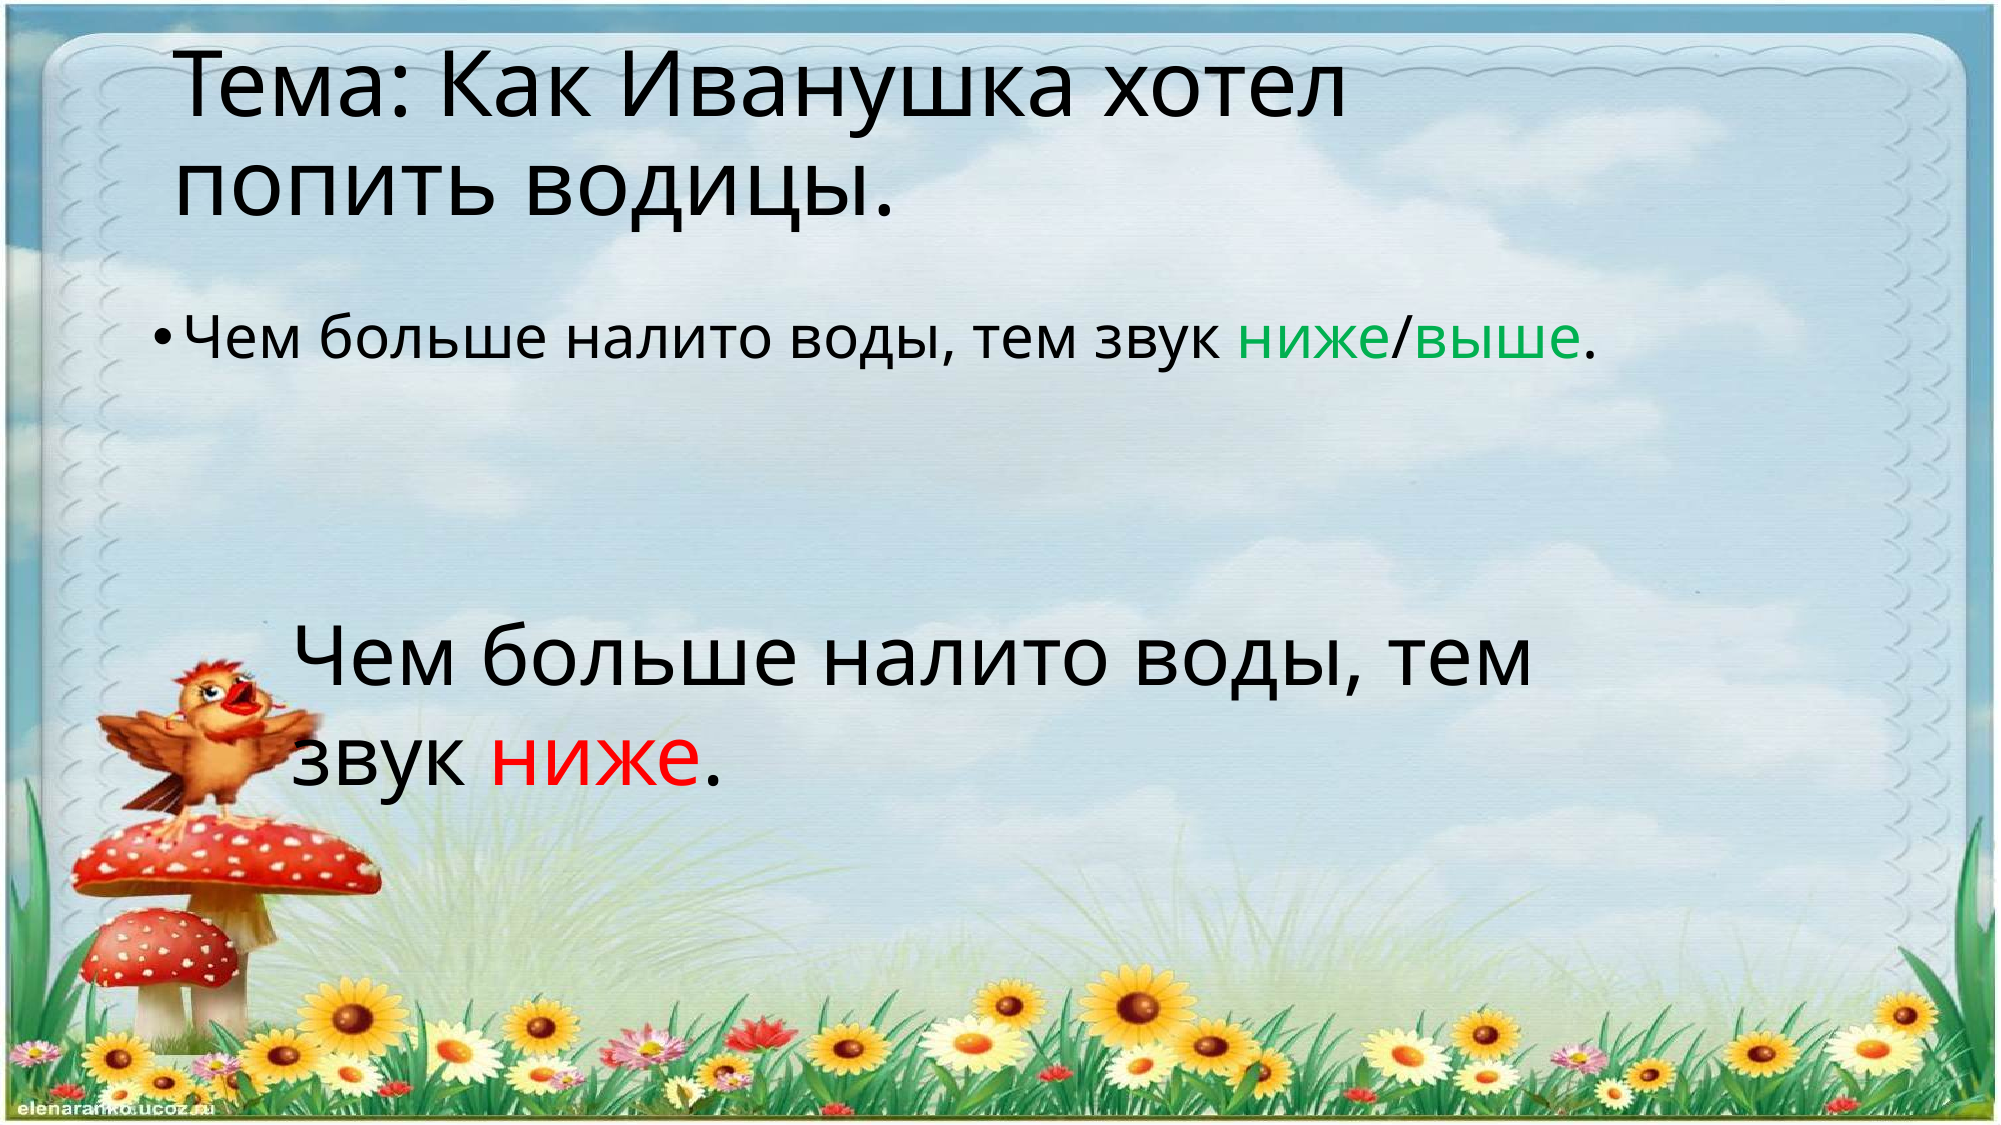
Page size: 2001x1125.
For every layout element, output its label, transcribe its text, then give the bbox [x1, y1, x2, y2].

text_box Тема: Как Иванушка хотел попить водицы. [157, 25, 1863, 247]
picture [0, 0, 2001, 1125]
text_box Чем больше налито воды, тем звук ниже. [276, 594, 1945, 810]
list Чем больше налито воды, тем звук ниже/выше. [137, 299, 1863, 421]
